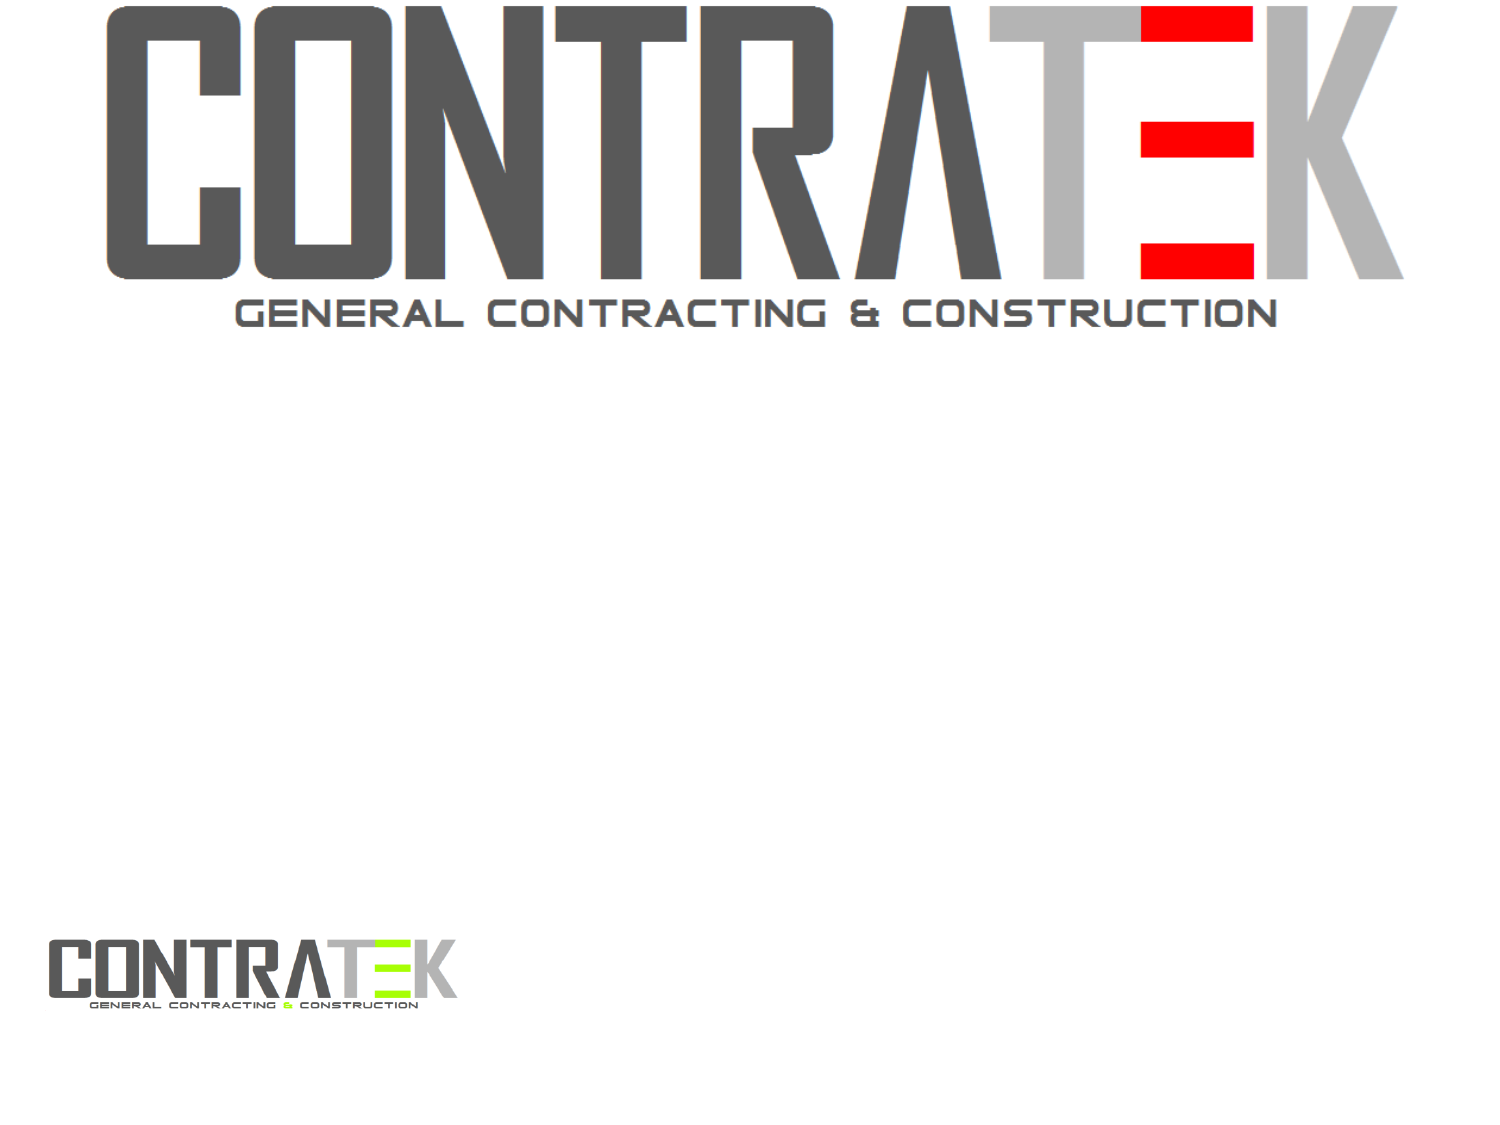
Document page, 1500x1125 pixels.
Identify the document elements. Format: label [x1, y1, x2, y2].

picture [99, 0, 1410, 333]
picture [0, 935, 576, 1125]
